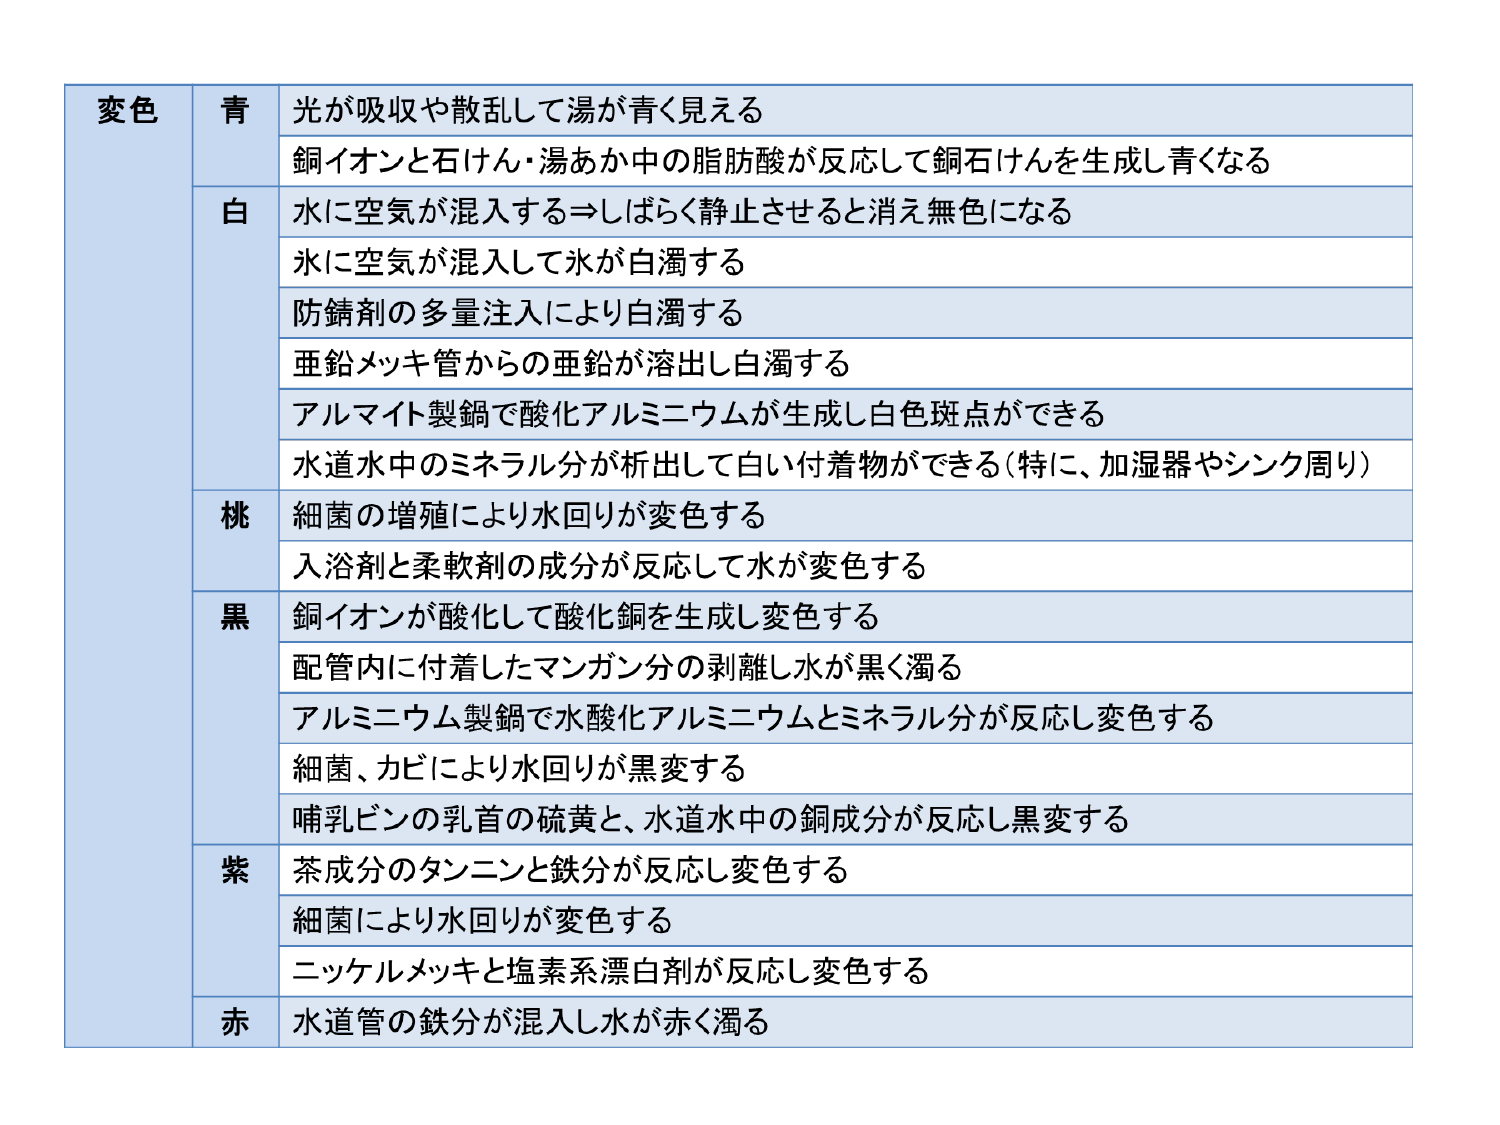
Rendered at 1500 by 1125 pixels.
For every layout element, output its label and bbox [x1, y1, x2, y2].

picture [64, 77, 1413, 1058]
